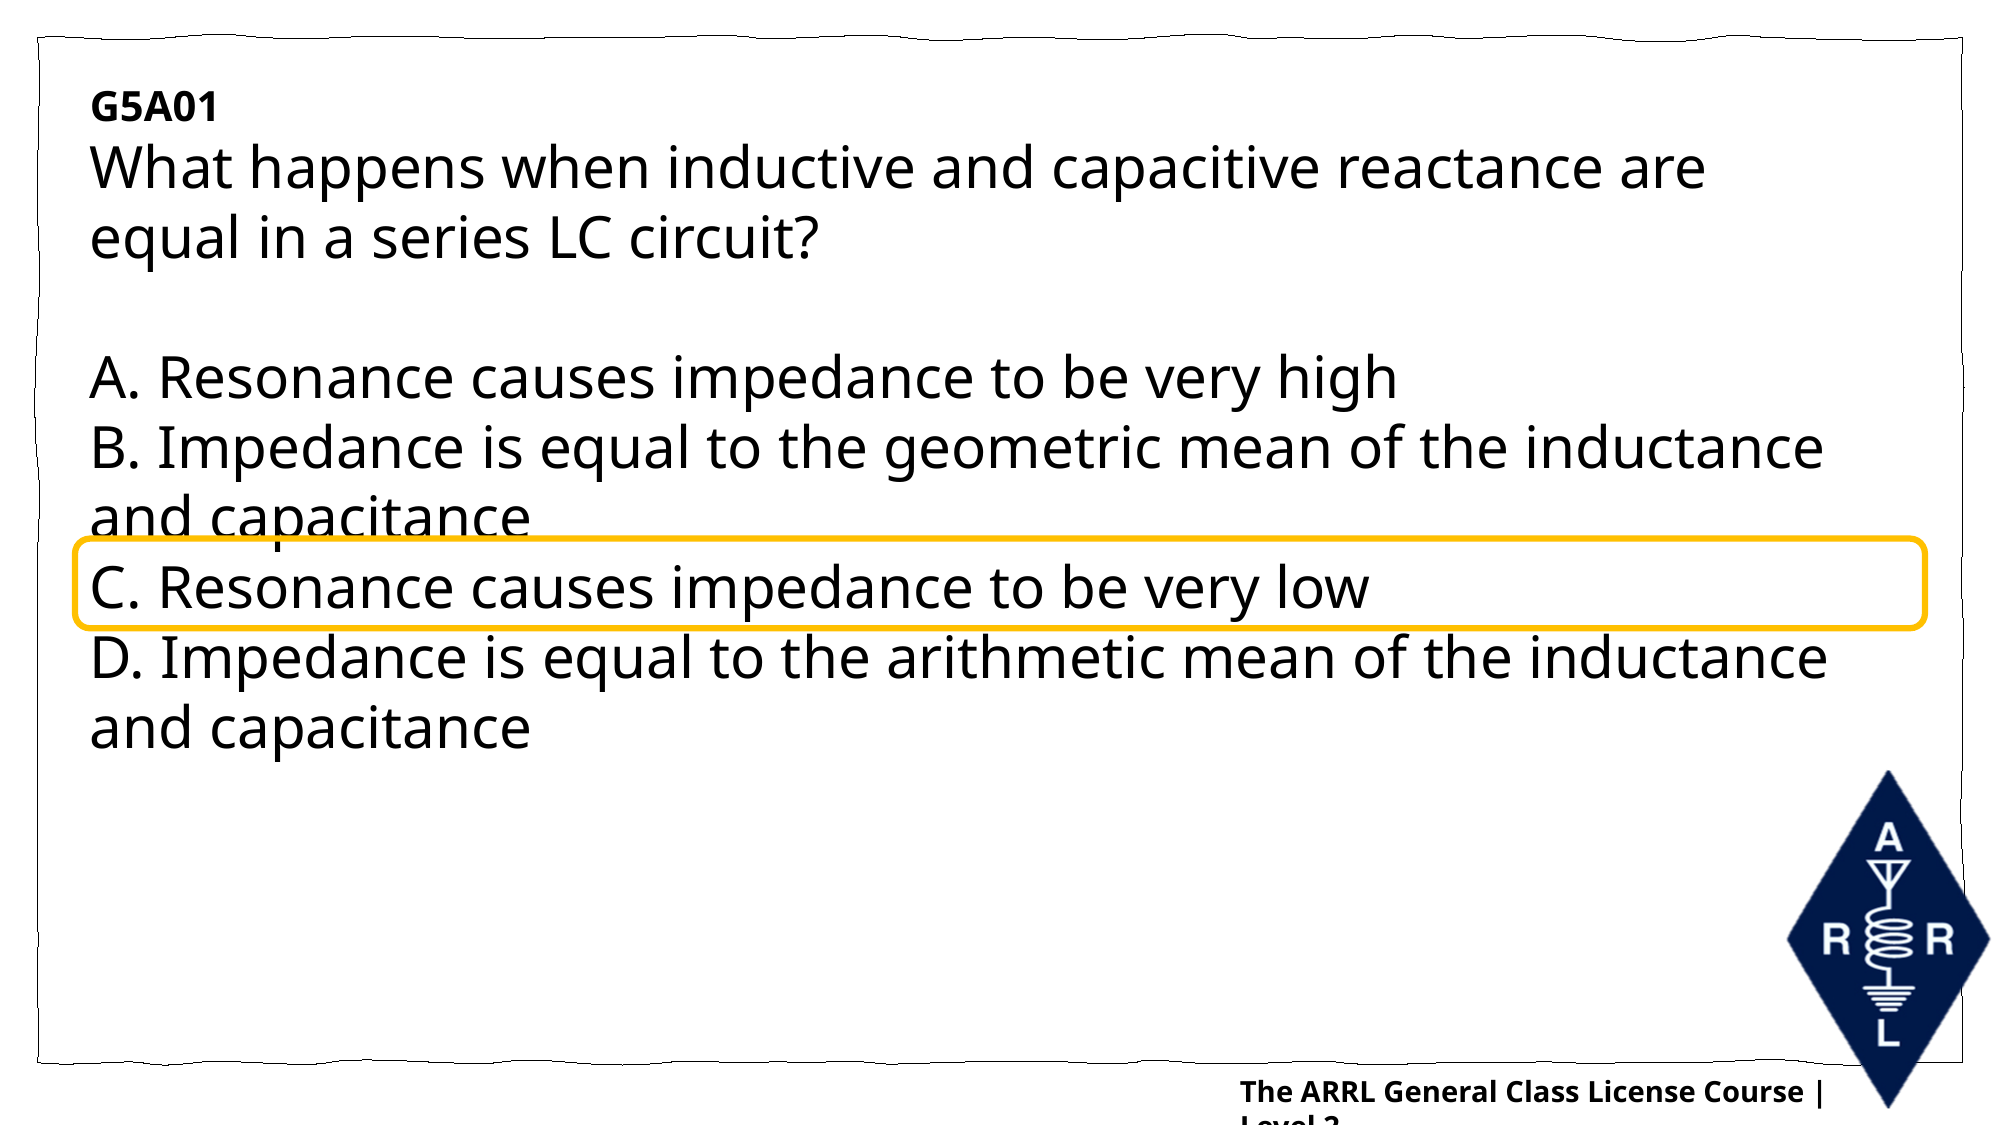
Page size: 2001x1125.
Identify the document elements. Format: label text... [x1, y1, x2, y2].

text_box [73, 537, 1927, 630]
text_box G5A01 What happens when inductive and capacitive reactance are equal in a series LC circuit? A. Resonance causes impedance to be very high B. Impedance is equal to the geometric mean of the inductance and capacitance C. Resonance causes impedance to be very low D. Impedance is equal to the arithmetic mean of the inductance and capacitance [75, 622, 1850, 768]
picture [1773, 752, 1999, 1125]
text_box G5A01 What happens when inductive and capacitive reactance are equal in a series LC circuit? A. Resonance causes impedance to be very high B. Impedance is equal to the geometric mean of the inductance and capacitance C. Resonance causes impedance to be very low D. Impedance is equal to the arithmetic mean of the inductance and capacitance [75, 72, 1850, 545]
